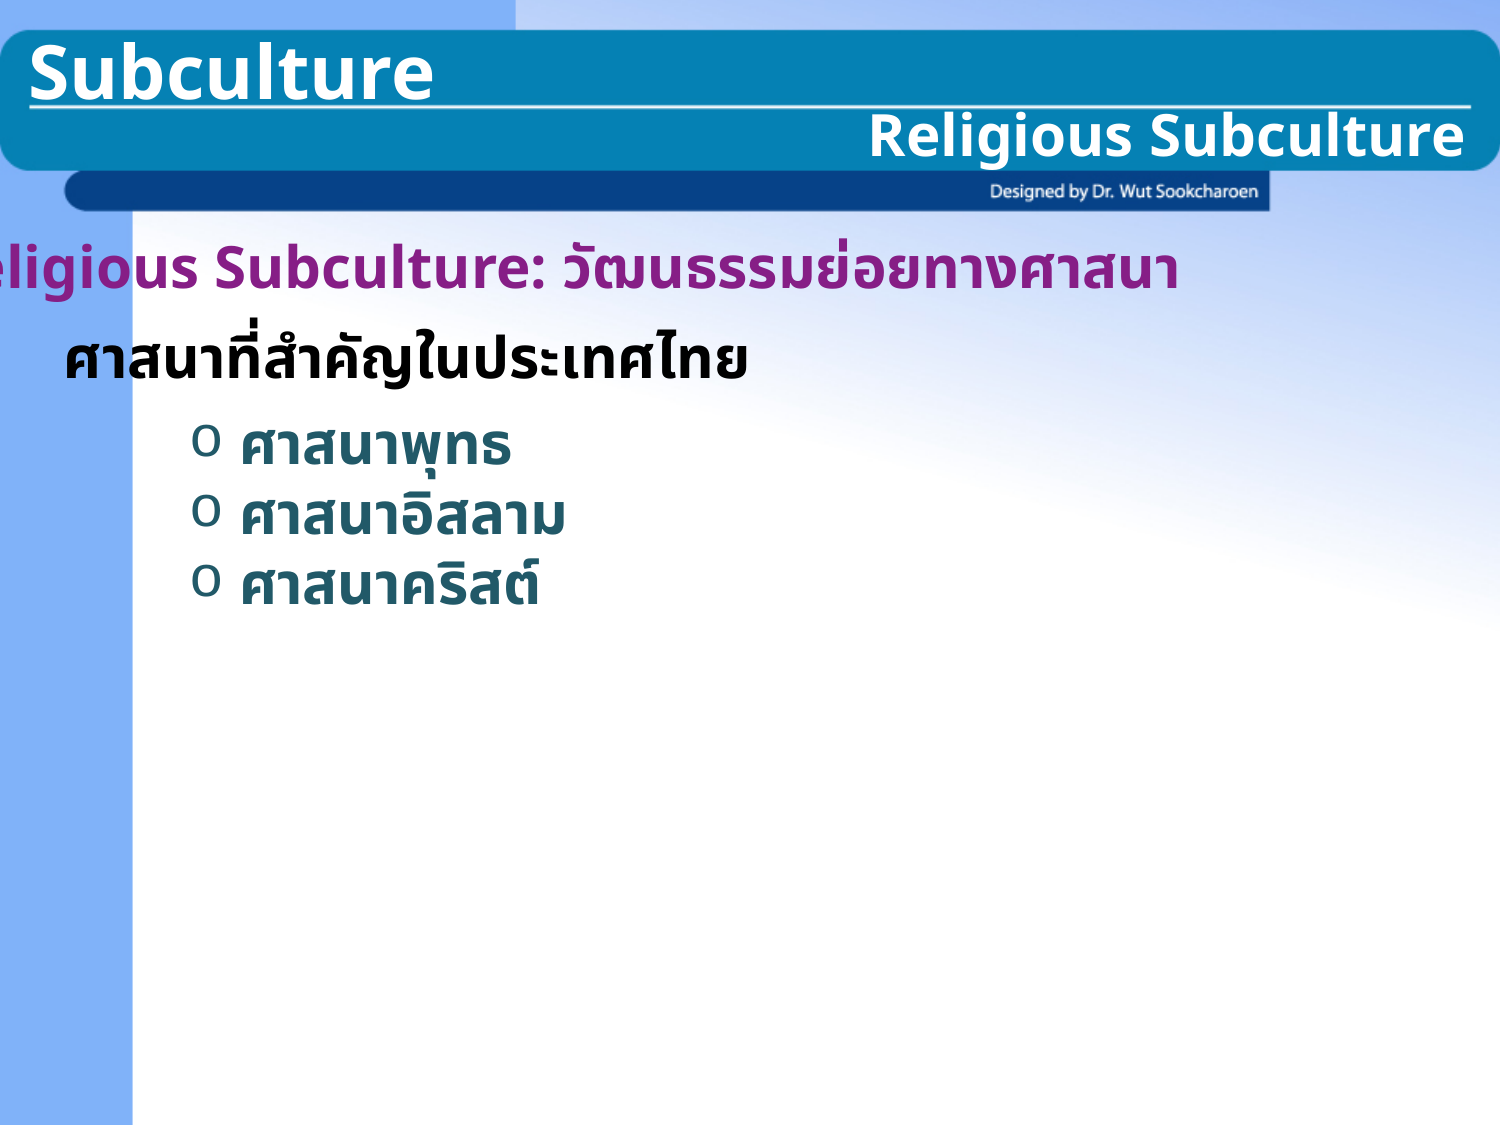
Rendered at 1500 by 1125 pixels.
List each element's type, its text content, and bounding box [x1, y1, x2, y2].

text_box ศาสนาที่สำคัญในประเทศไทย [49, 312, 766, 398]
text_box Religious Subculture [37, 108, 1481, 172]
text_box ศาสนาพุทธ ศาสนาอิสลาม ศาสนาคริสต์ [174, 398, 584, 624]
picture [0, 0, 1500, 54]
text_box Religious Subculture: วัฒนธรรมย่อยทางศาสนา [0, 222, 1196, 308]
text_box Subculture [13, 32, 1475, 107]
picture [0, 146, 1500, 1125]
